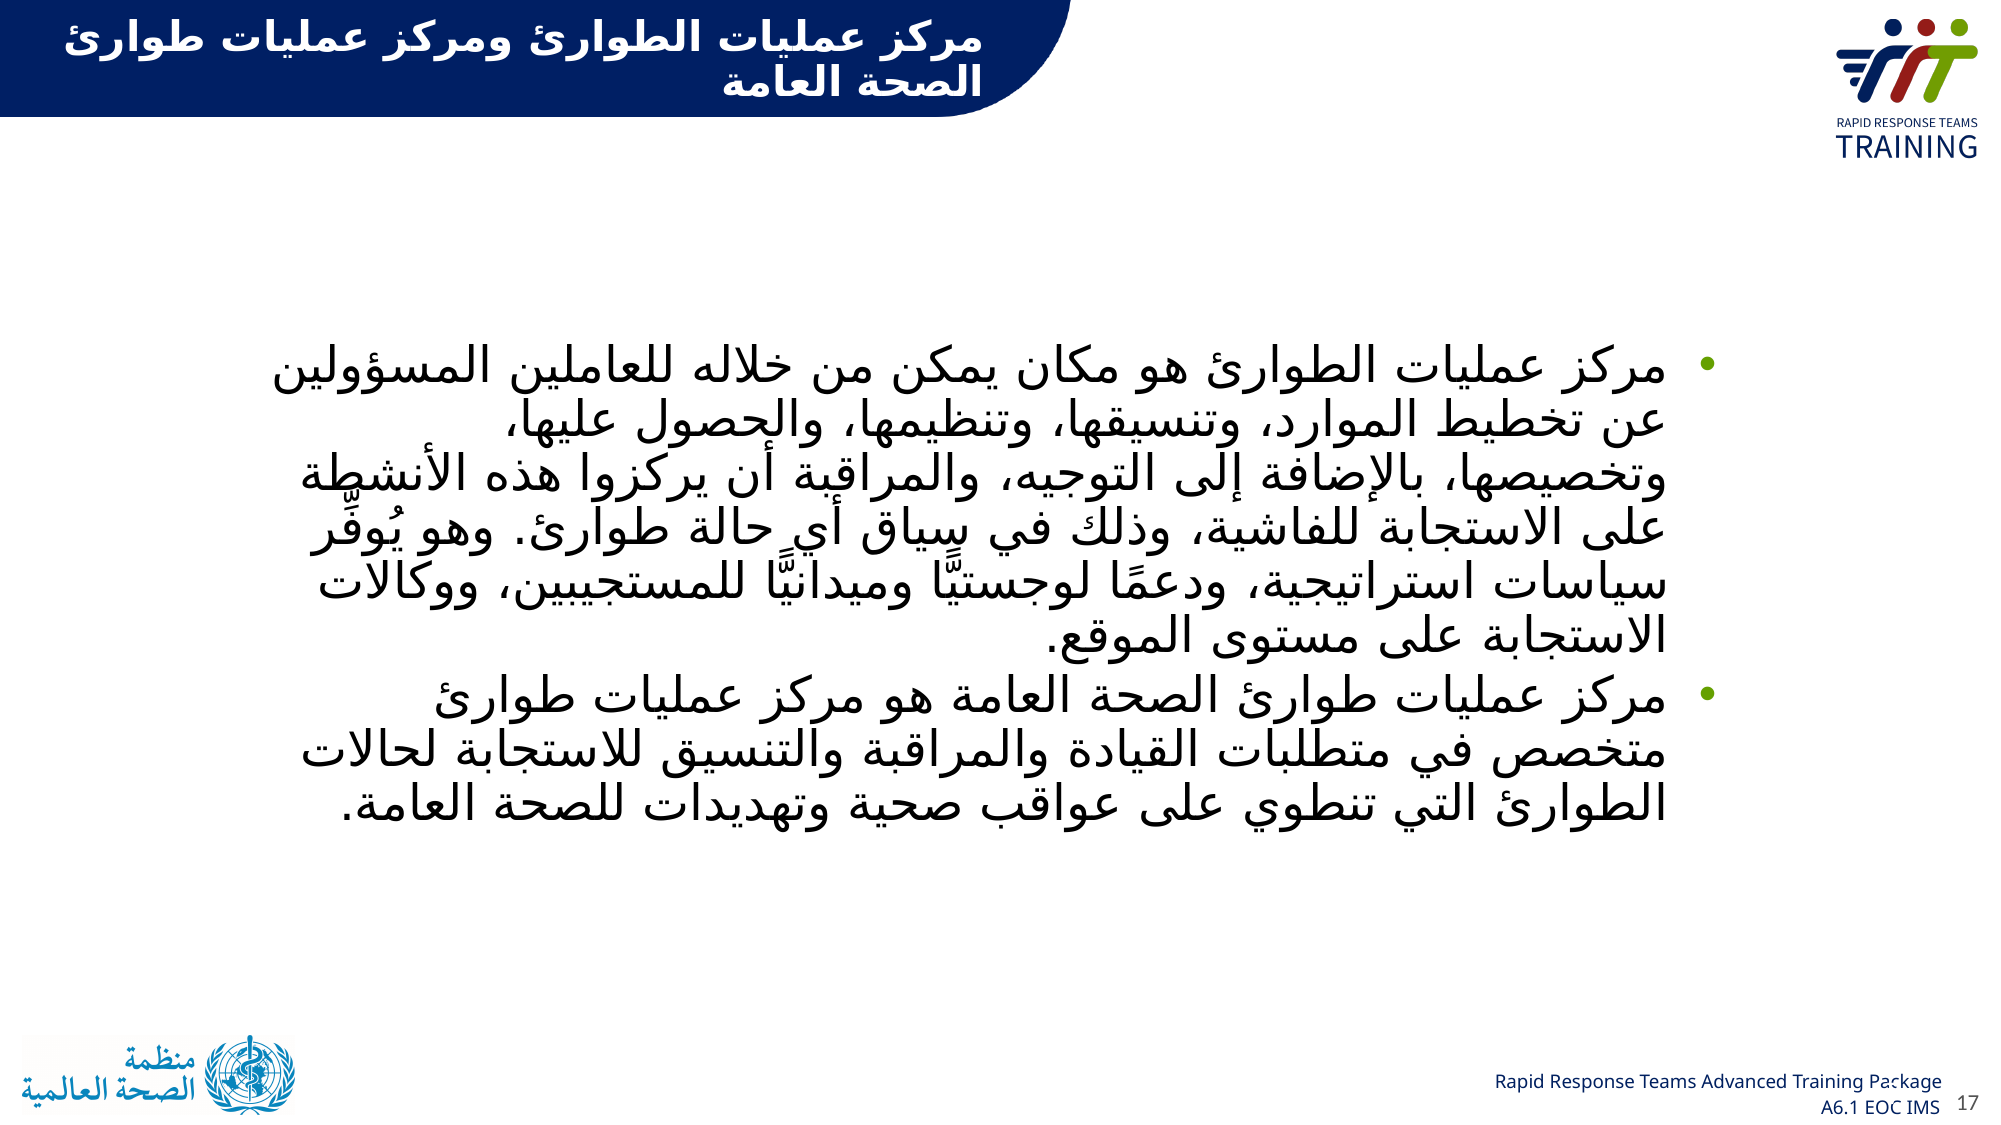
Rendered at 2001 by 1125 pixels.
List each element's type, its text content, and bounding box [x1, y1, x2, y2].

title مركز عمليات الطوارئ ومركز عمليات طوارئ الصحة العامة [34, 6, 993, 114]
picture [252, 1035, 261, 1048]
picture [22, 1035, 295, 1115]
list مركز عمليات الطوارئ هو مكان يمكن من خلاله للعاملين المسؤولين عن تخطيط الموارد، وتنسيقها، وتنظيمها، والحصول عليها، وتخصيصها، بالإضافة إلى التوجيه، والمراقبة أن يركزوا هذه الأنشطة على الاستجابة للفاشية، وذلك في سياق أي حالة طوارئ. وهو يُوفِّر سياسات استراتيجية، ودعمًا لوجستيًّا وميدانيًّا للمستجيبين، ووكالات الاستجابة على مستوى الموقع. مركز عمليات طوارئ الصحة العامة هو مركز عمليات طوارئ متخصص في متطلبات القيادة والمراقبة والتنسيق للاستجابة لحالات الطوارئ التي تنطوي على عواقب صحية وتهديدات للصحة العامة. [261, 331, 1725, 1096]
picture [1835, 19, 1978, 167]
picture [252, 1050, 258, 1059]
picture [0, 0, 1072, 117]
slide_number 17 [1882, 1037, 1930, 1092]
